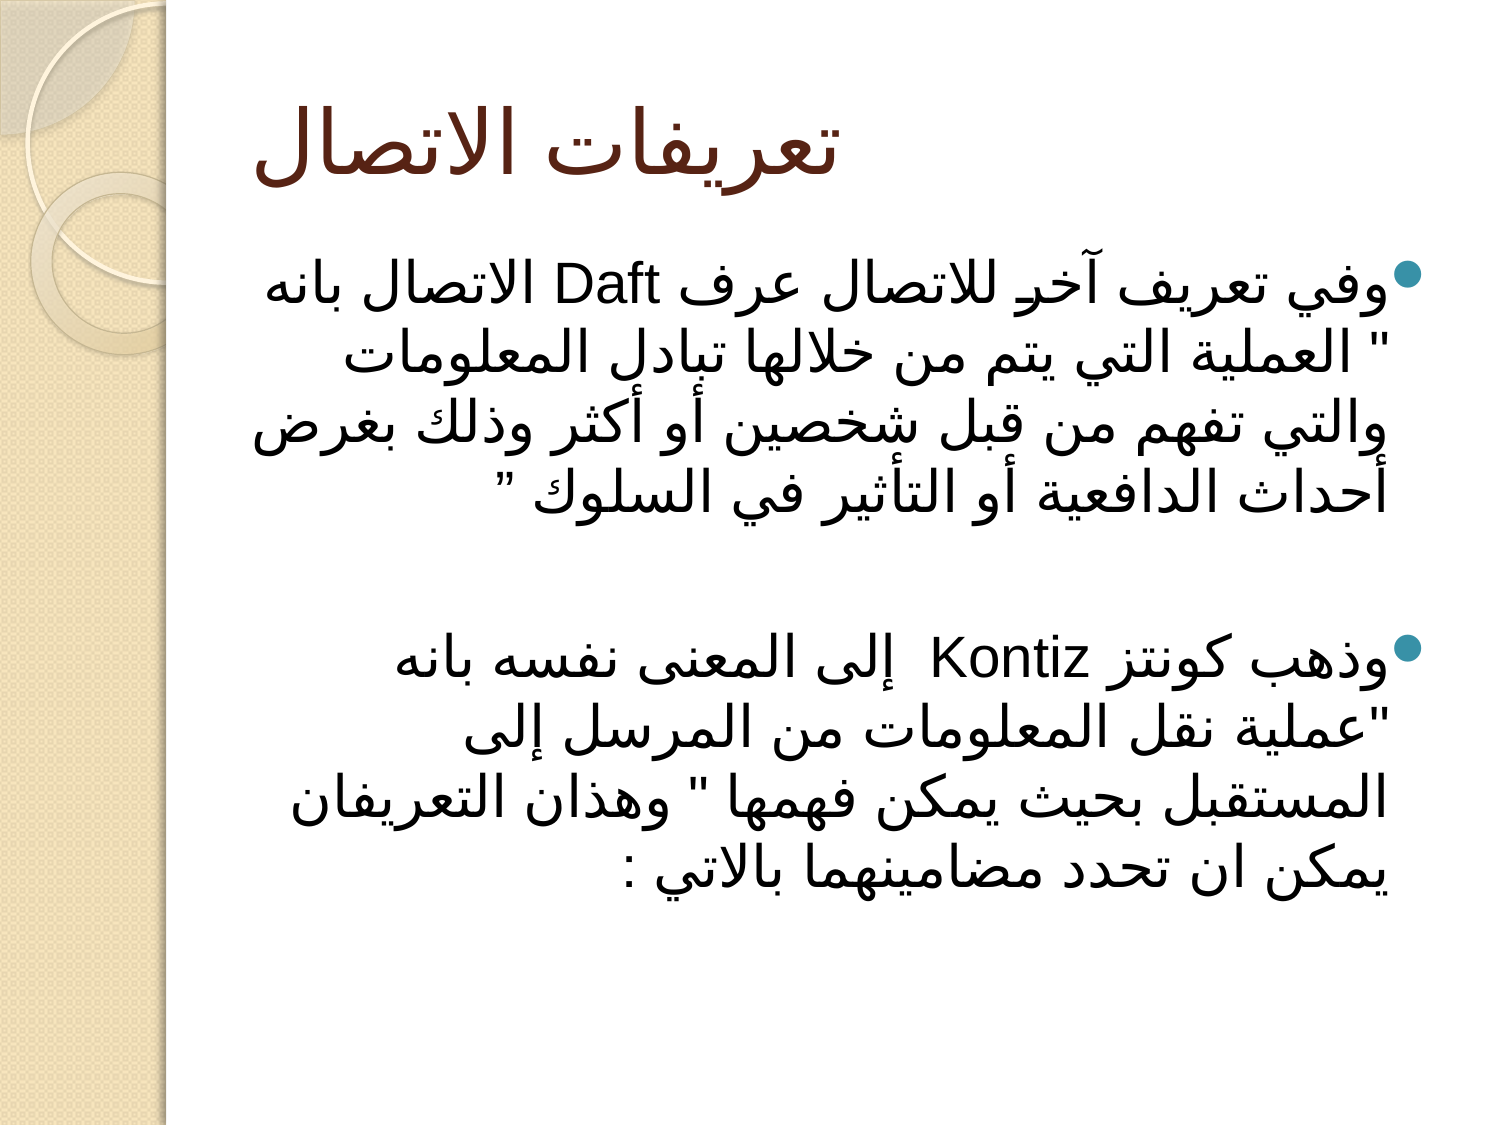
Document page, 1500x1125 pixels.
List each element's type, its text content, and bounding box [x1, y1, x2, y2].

list وفي تعريف آخر للاتصال عرف Daft الاتصال بانه " العملية التي يتم من خلالها تبادل المعلومات والتي تفهم من قبل شخصين أو أكثر وذلك بغرض أحداث الدافعية أو التأثير في السلوك ” وذهب كونتز Kontiz إلى المعنى نفسه بانه "عملية نقل المعلومات من المرسل إلى المستقبل بحيث يمكن فهمها " وهذان التعريفان يمكن ان تحدد مضامينهما بالاتي : [235, 237, 1466, 1025]
title تعريفات الاتصال [235, 45, 1466, 233]
